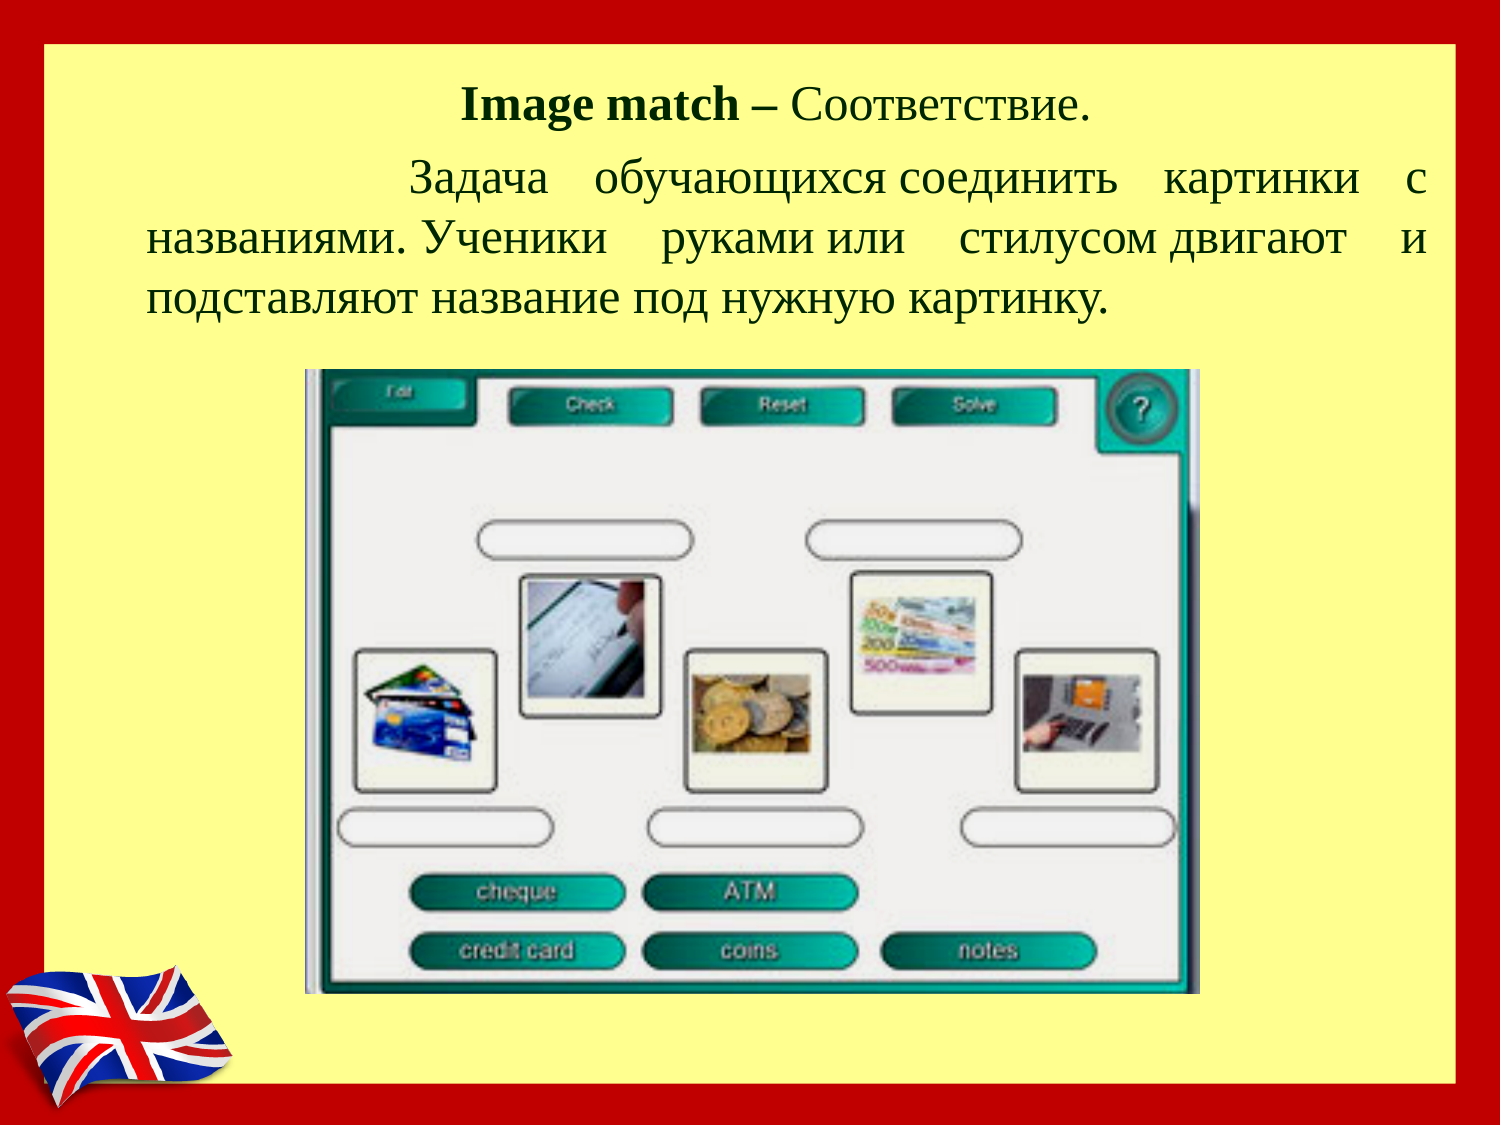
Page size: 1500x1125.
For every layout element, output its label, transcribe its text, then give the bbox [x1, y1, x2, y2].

picture [304, 369, 1201, 994]
list Image match – Соответствие. Задача обучающихся соединить картинки с названиями. Ученики руками или стилусом двигают и подставляют название под нужную картинку. [74, 46, 1444, 1006]
picture [0, 906, 237, 1125]
